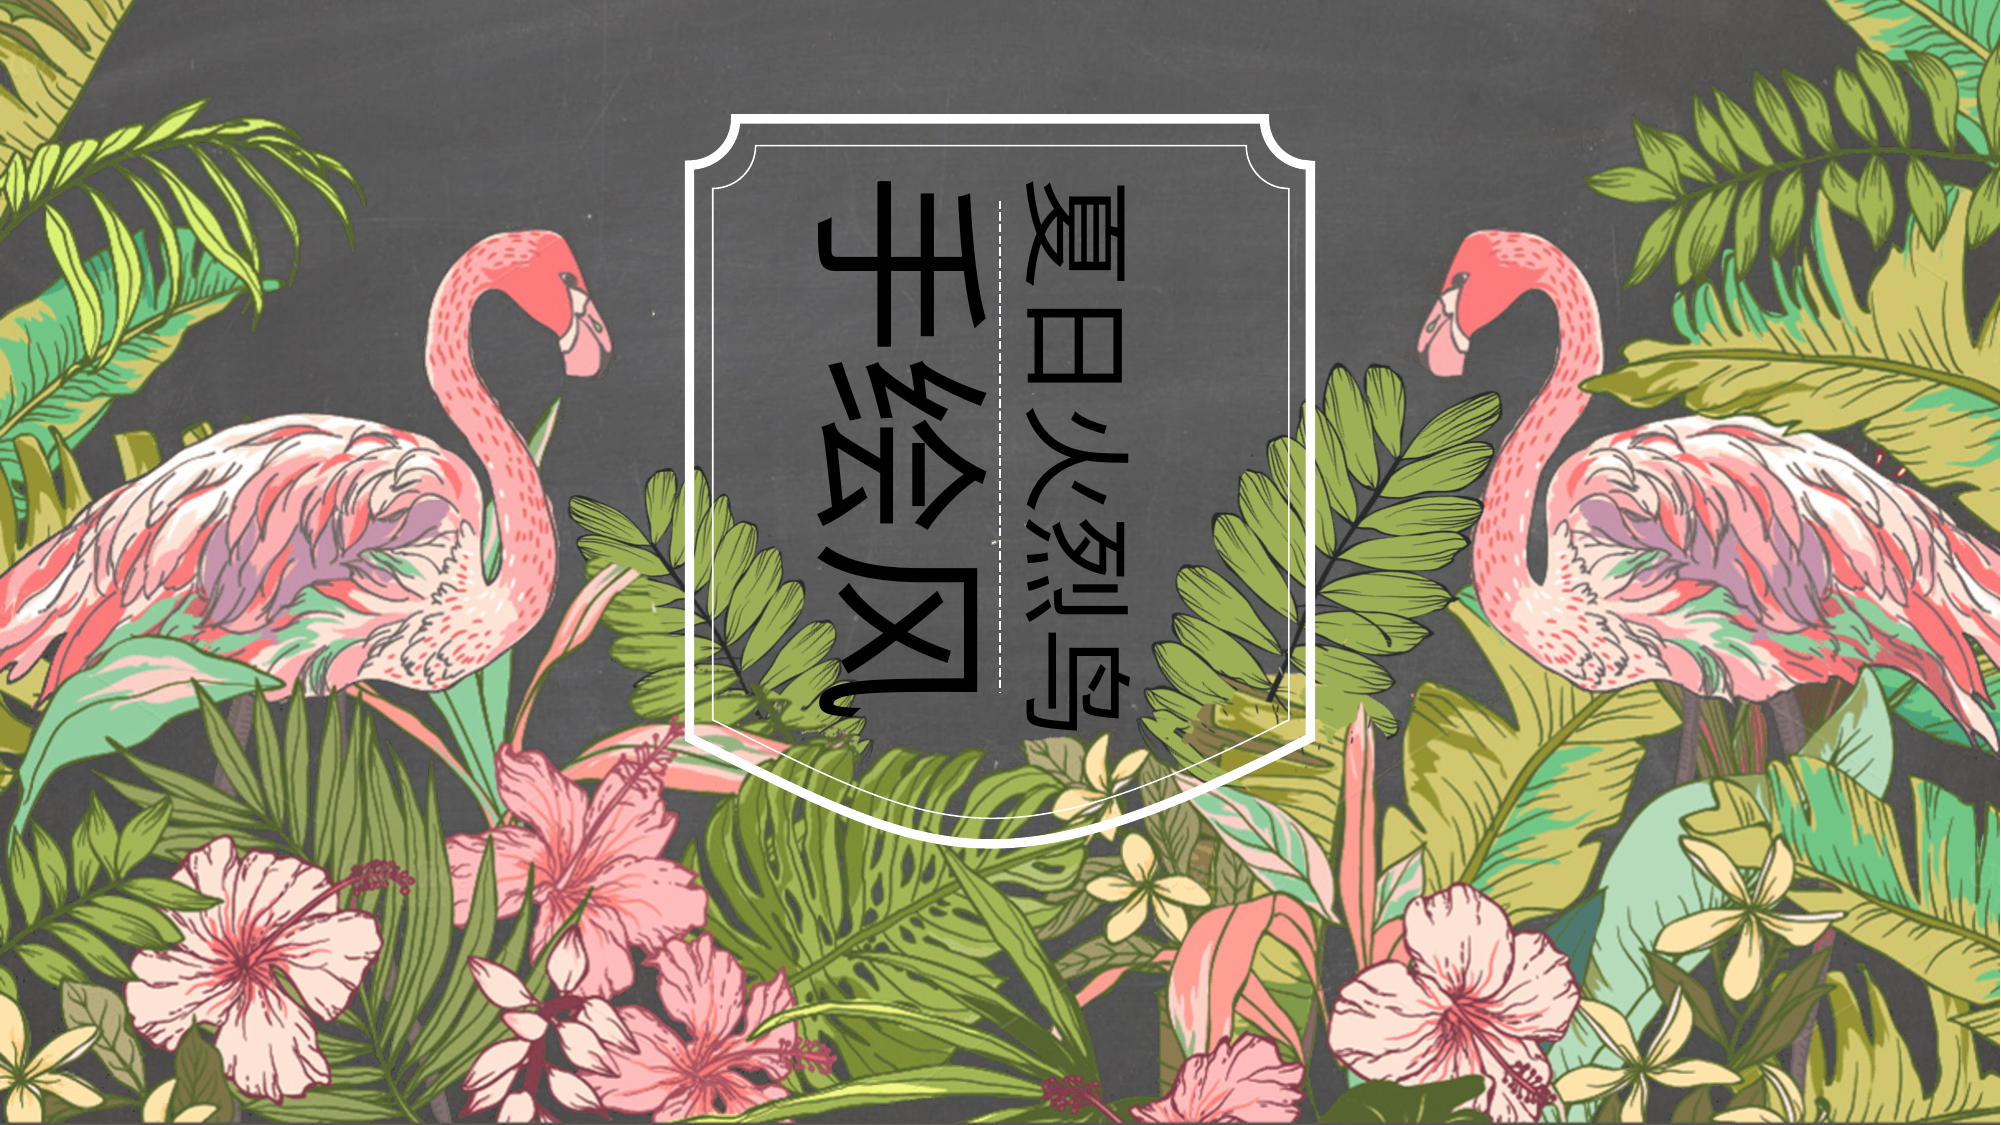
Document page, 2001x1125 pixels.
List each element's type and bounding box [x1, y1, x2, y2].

picture [0, 0, 2000, 1125]
text_box [689, 118, 1311, 844]
